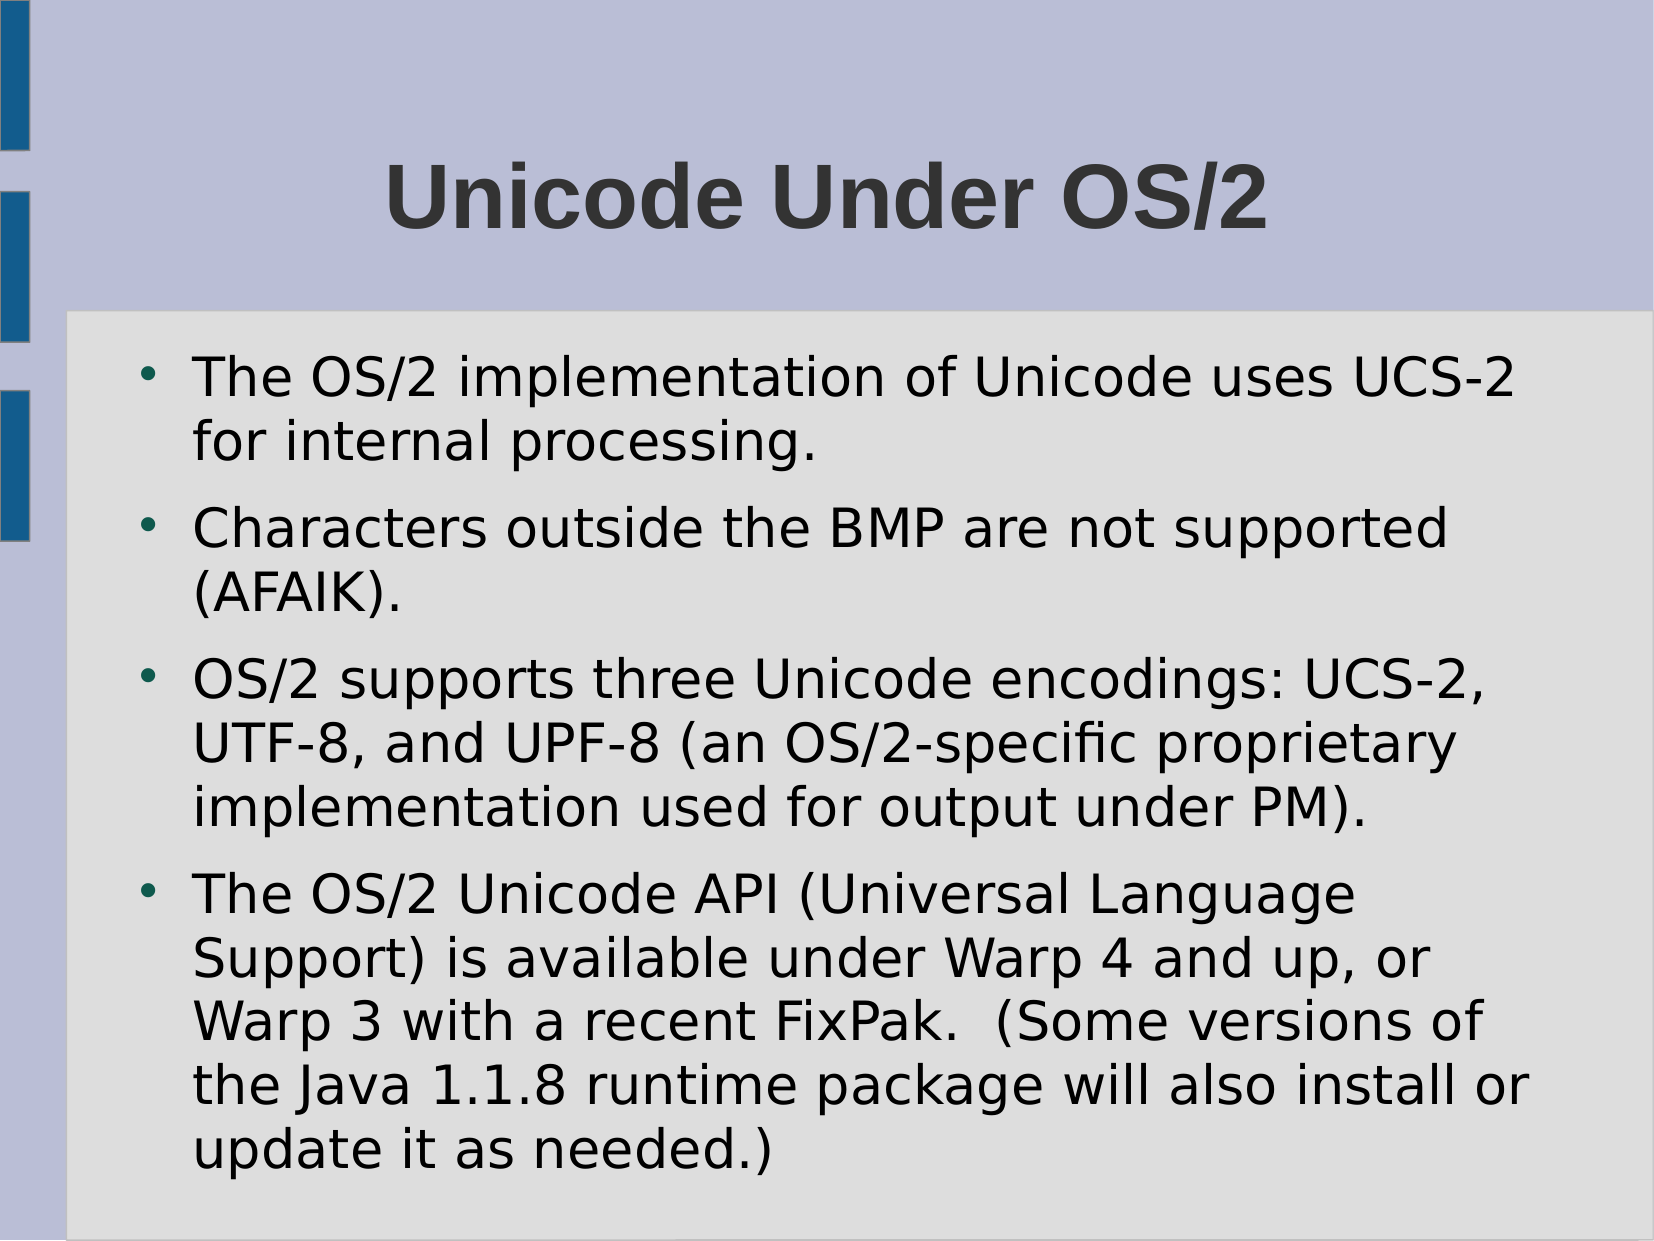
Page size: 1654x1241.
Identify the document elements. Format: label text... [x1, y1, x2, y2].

title Unicode Under OS/2 [121, 91, 1534, 299]
list The OS/2 implementation of Unicode uses UCS-2 for internal processing. Characters outside the BMP are not supported (AFAIK). OS/2 supports three Unicode encodings: UCS-2, UTF-8, and UPF-8 (an OS/2-specific proprietary implementation used for output under PM). The OS/2 Unicode API (Universal Language Support) is available under Warp 4 and up, or Warp 3 with a recent FixPak. (Some versions of the Java 1.1.8 runtime package will also install or update it as needed.) [121, 344, 1534, 1172]
